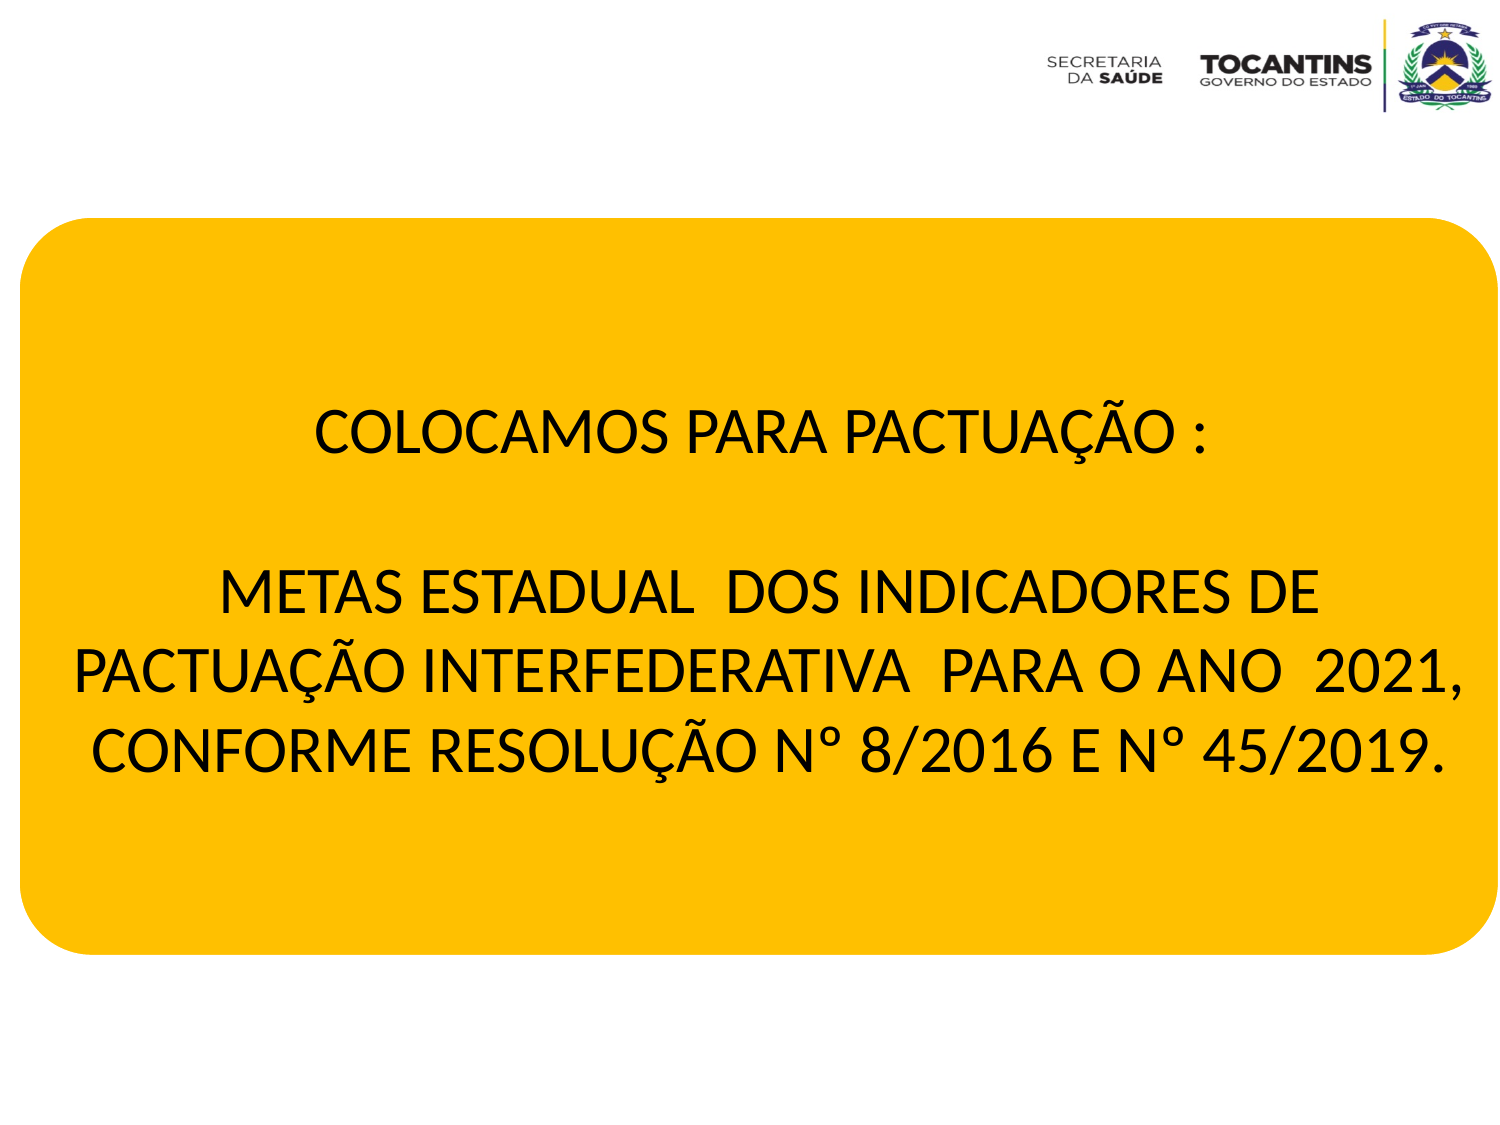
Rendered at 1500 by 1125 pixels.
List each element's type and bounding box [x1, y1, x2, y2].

text_box [17, 160, 1500, 1047]
picture [1044, 2, 1500, 125]
